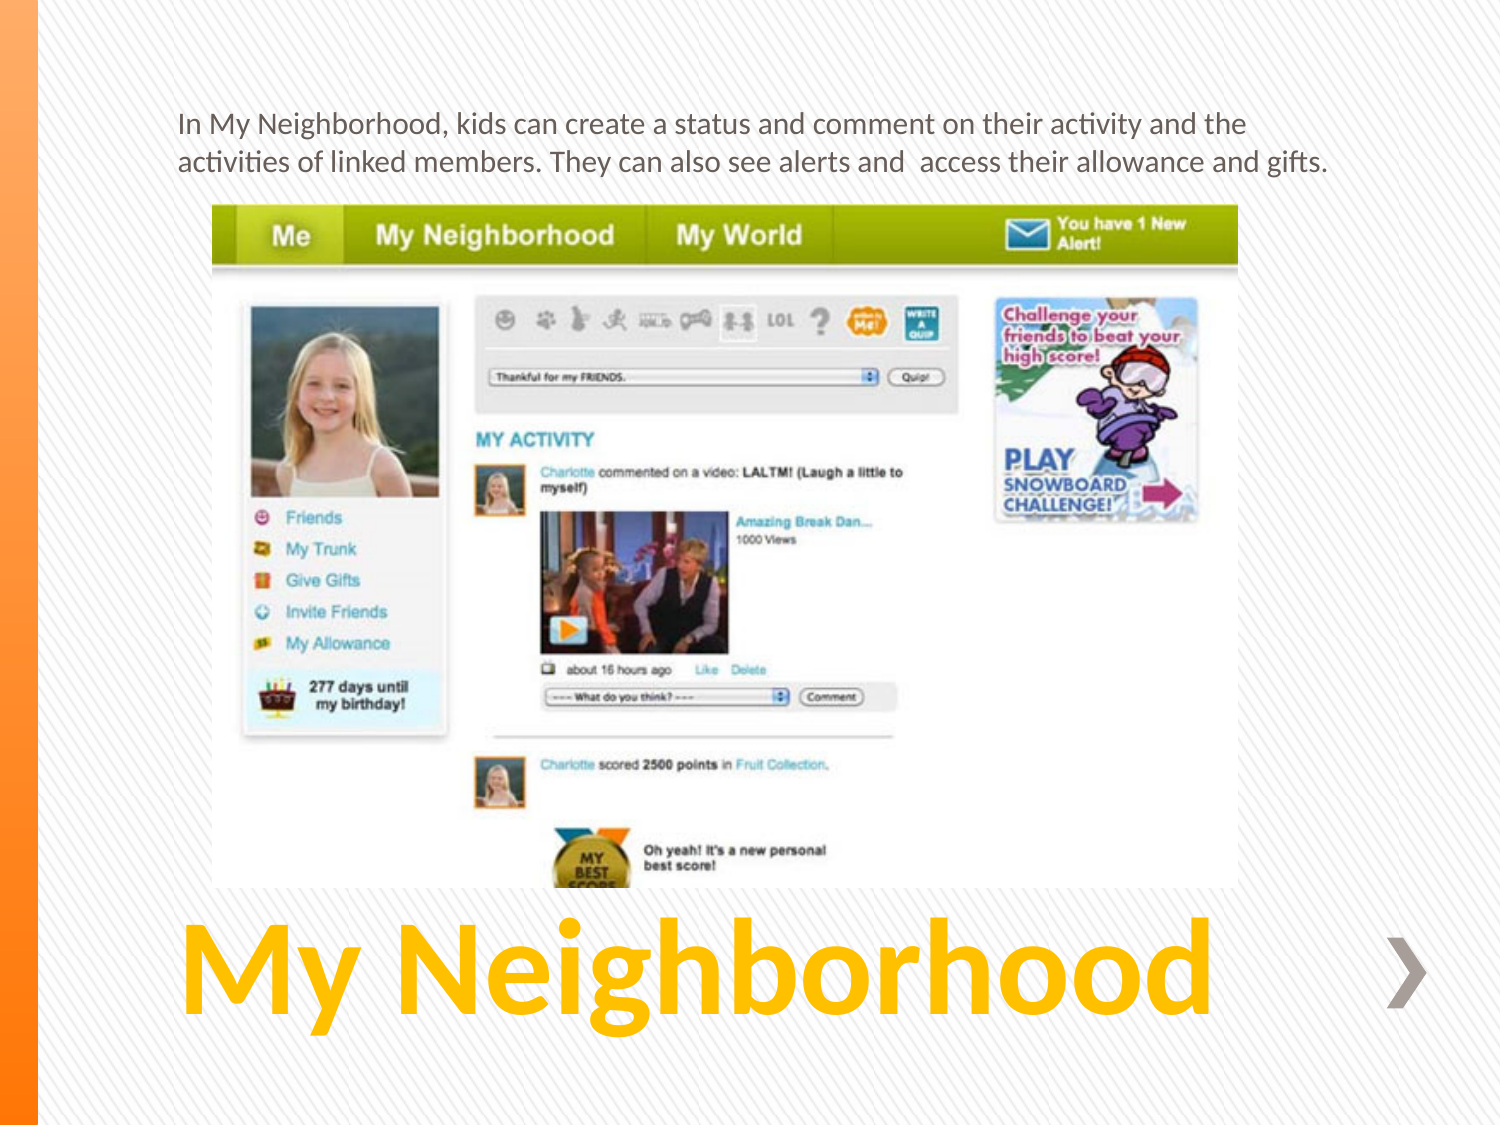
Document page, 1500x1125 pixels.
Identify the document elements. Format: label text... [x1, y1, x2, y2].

title My Neighborhood [162, 862, 1350, 1050]
picture [212, 203, 1238, 888]
list In My Neighborhood, kids can create a status and comment on their activity and the activities of linked members. They can also see alerts and access their allowance and gifts. [162, 95, 1363, 213]
